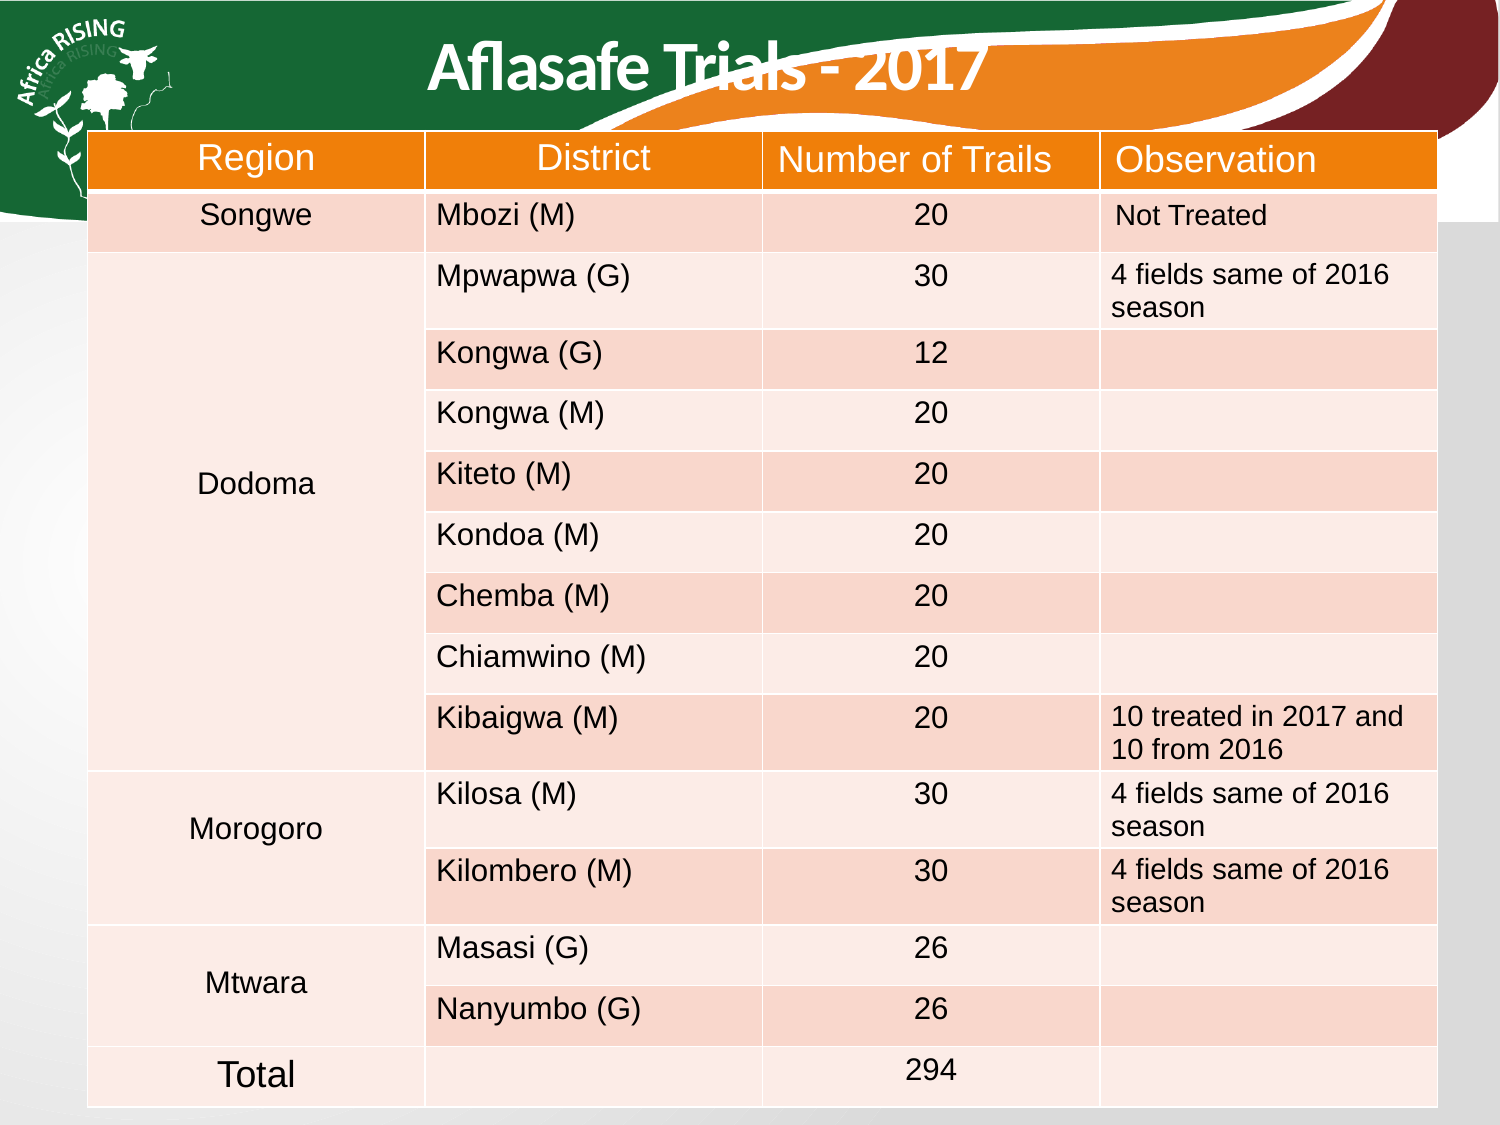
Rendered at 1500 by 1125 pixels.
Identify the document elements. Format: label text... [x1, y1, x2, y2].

table_cell 10 treated in 2017 and 10 from 2016 [1101, 695, 1437, 770]
table_header Observation [1101, 132, 1437, 189]
table_cell Total [88, 1047, 424, 1106]
table_cell [1101, 452, 1437, 511]
table_cell 20 [763, 634, 1099, 693]
table_cell 30 [763, 253, 1099, 328]
table_cell 20 [763, 513, 1099, 572]
table_cell Chiamwino (M) [426, 634, 762, 693]
table_cell 4 fields same of 2016 season [1101, 772, 1437, 847]
table_cell Kongwa (G) [426, 330, 762, 389]
table_cell Mtwara [88, 926, 424, 1046]
table_cell [426, 1047, 762, 1106]
table_cell [1101, 391, 1437, 450]
table_cell [1101, 330, 1437, 389]
table_cell Not Treated [1101, 194, 1437, 252]
title Aflasafe Trials - 2017 [412, 12, 1496, 113]
table_cell [1101, 513, 1437, 572]
table_cell Songwe [88, 194, 424, 252]
table_cell Kondoa (M) [426, 513, 762, 572]
table_cell 20 [763, 573, 1099, 633]
table_cell [1101, 986, 1437, 1046]
table_header Number of Trails [763, 132, 1099, 189]
table_cell [1101, 634, 1437, 693]
table_cell Morogoro [88, 772, 424, 924]
table_cell Kilosa (M) [426, 772, 762, 847]
table_cell Chemba (M) [426, 573, 762, 633]
table_cell 294 [763, 1047, 1099, 1106]
table_cell Mpwapwa (G) [426, 253, 762, 328]
table_cell Dodoma [88, 253, 424, 770]
table_cell Masasi (G) [426, 926, 762, 985]
table_cell 20 [763, 391, 1099, 450]
table_cell 30 [763, 772, 1099, 847]
table_cell 26 [763, 926, 1099, 985]
table_cell Kilombero (M) [426, 849, 762, 924]
table_cell Kongwa (M) [426, 391, 762, 450]
table_cell Kiteto (M) [426, 452, 762, 511]
table_cell 12 [763, 330, 1099, 389]
picture [0, 0, 1499, 222]
table_cell Kibaigwa (M) [426, 695, 762, 770]
table_cell [1101, 573, 1437, 633]
table_cell [1101, 1047, 1437, 1106]
table_cell 4 fields same of 2016 season [1101, 253, 1437, 328]
table_cell 20 [763, 194, 1099, 252]
table_cell 20 [763, 452, 1099, 511]
table_cell Mbozi (M) [426, 194, 762, 252]
table_cell 20 [763, 695, 1099, 770]
table_cell 4 fields same of 2016 season [1101, 849, 1437, 924]
table_cell 30 [763, 849, 1099, 924]
table_cell [1101, 926, 1437, 985]
table_header District [426, 132, 762, 189]
table_header Region [88, 132, 424, 189]
table_cell Nanyumbo (G) [426, 986, 762, 1046]
table_cell 26 [763, 986, 1099, 1046]
